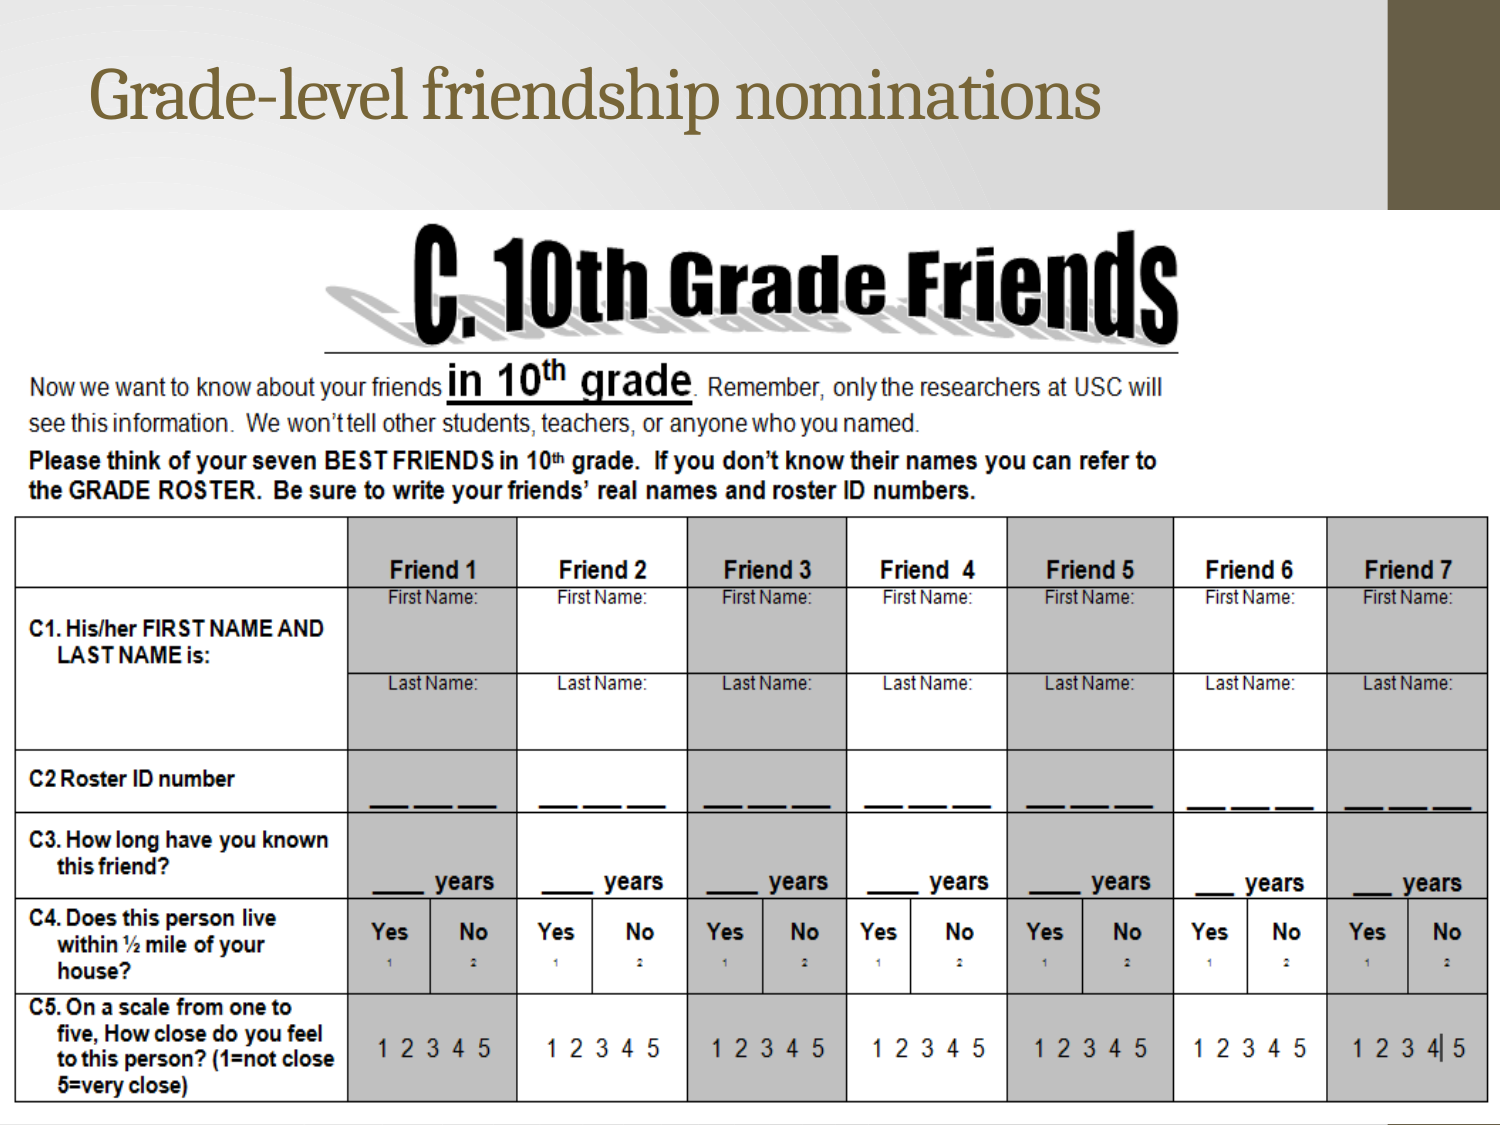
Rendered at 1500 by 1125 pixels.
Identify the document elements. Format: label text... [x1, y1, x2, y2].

text_box Grade-level friendship nominations [74, 37, 1500, 204]
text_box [0, 210, 1500, 1124]
